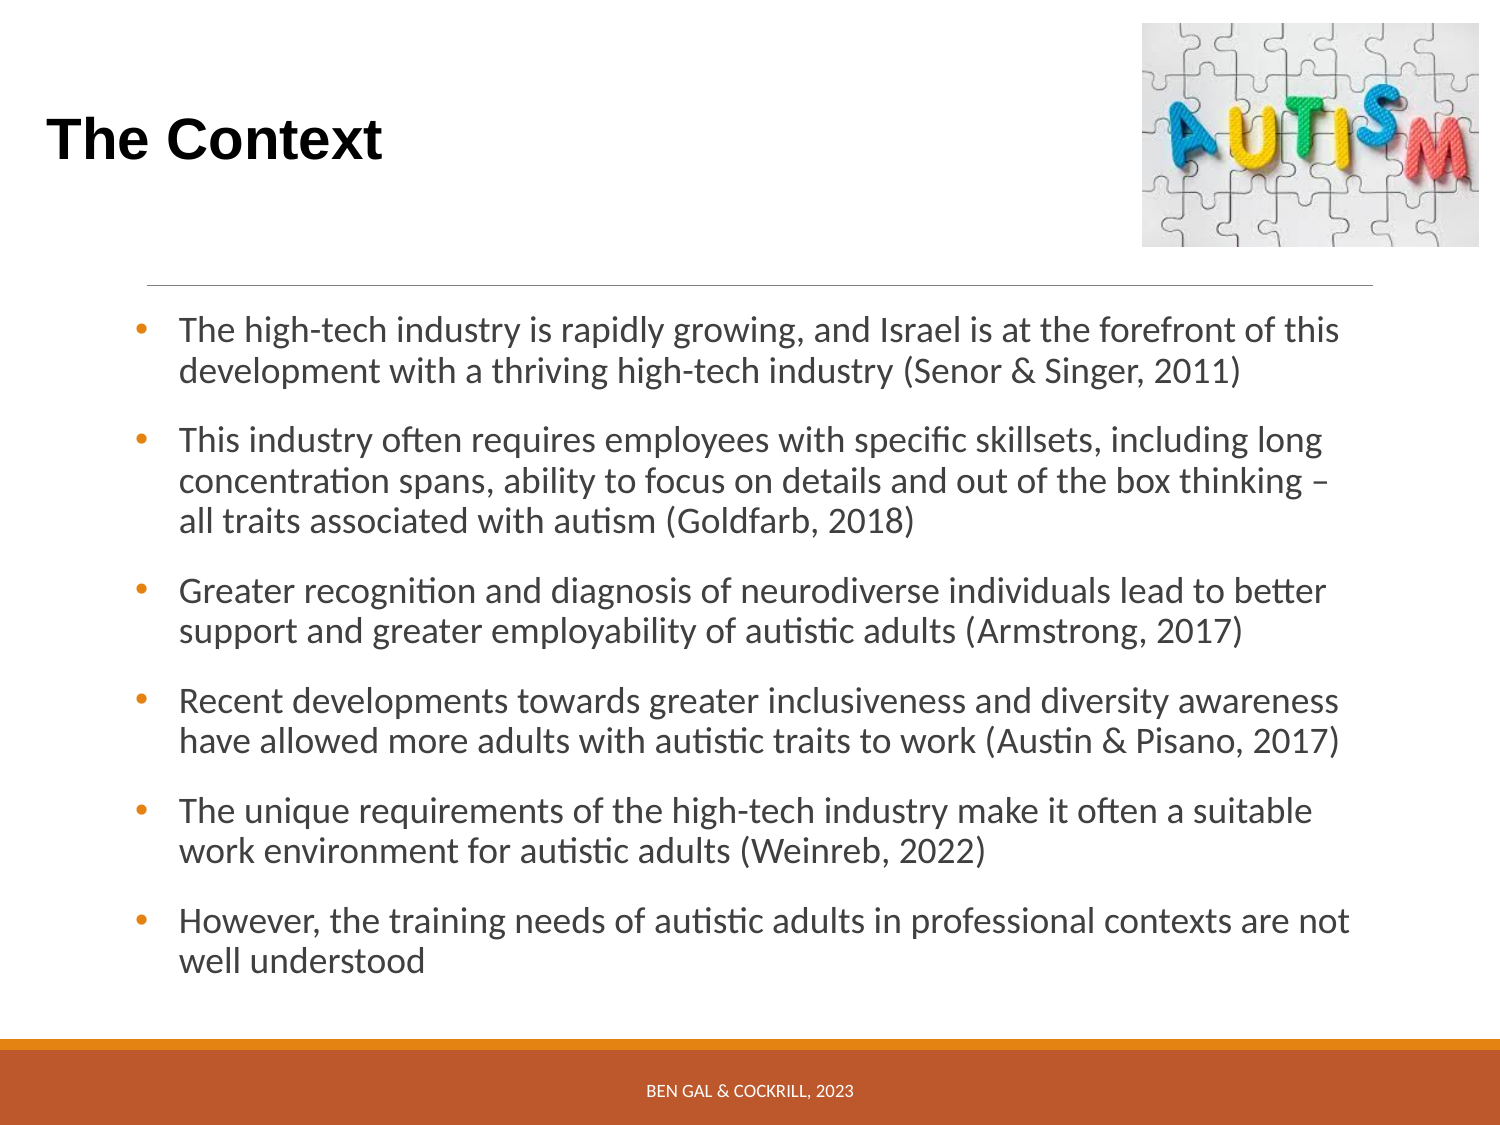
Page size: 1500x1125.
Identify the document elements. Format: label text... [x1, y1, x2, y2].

text_box The Context [32, 23, 1140, 179]
footer Ben Gal & Cockrill, 2023 [453, 1059, 1047, 1120]
picture [1141, 23, 1479, 248]
list The high-tech industry is rapidly growing, and Israel is at the forefront of this development with a thriving high-tech industry (Senor & Singer, 2011) This industry often requires employees with specific skillsets, including long concentration spans, ability to focus on details and out of the box thinking – all traits associated with autism (Goldfarb, 2018) Greater recognition and diagnosis of neurodiverse individuals lead to better support and greater employability of autistic adults (Armstrong, 2017) Recent developments towards greater inclusiveness and diversity awareness have allowed more adults with autistic traits to work (Austin & Pisano, 2017) The unique requirements of the high-tech industry make it often a suitable work environment for autistic adults (Weinreb, 2022) However, the training needs of autistic adults in professional contexts are not well understood [135, 302, 1373, 963]
